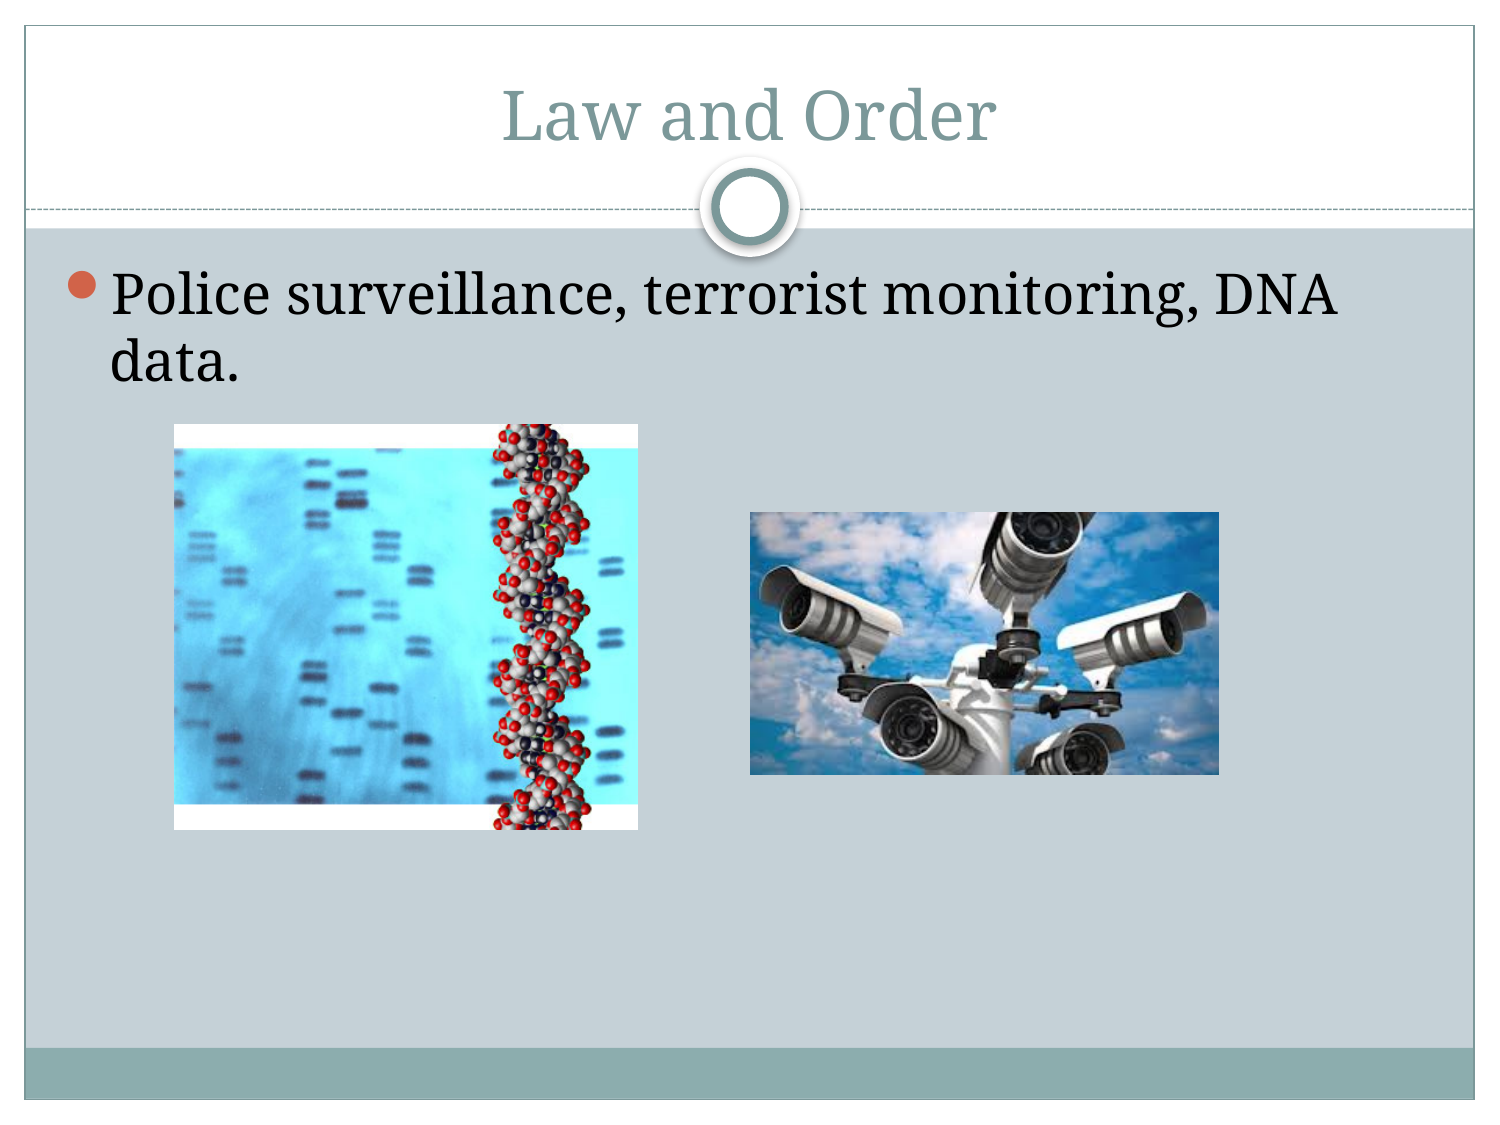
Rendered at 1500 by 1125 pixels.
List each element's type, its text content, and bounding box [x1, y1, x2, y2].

picture [749, 512, 1219, 776]
title Law and Order [49, 37, 1450, 162]
picture [174, 424, 638, 830]
list Police surveillance, terrorist monitoring, DNA data. [49, 250, 1445, 1001]
